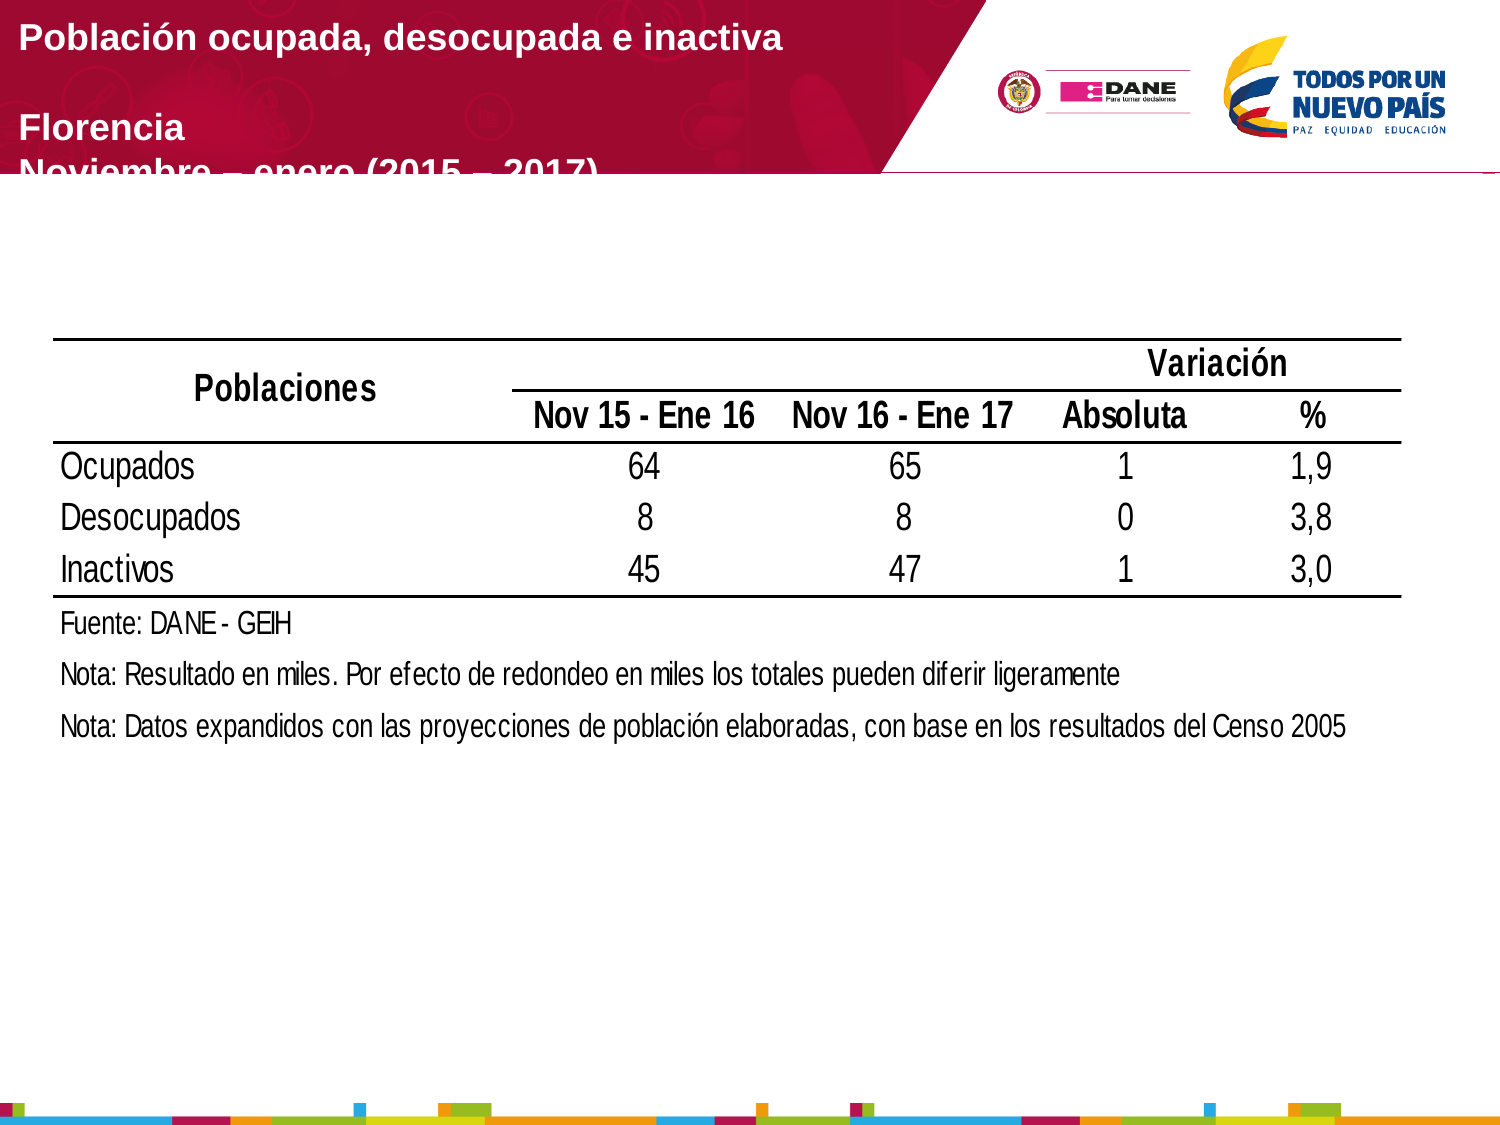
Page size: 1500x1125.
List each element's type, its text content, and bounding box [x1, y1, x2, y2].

text_box Población ocupada, desocupada e inactiva Florencia Noviembre – enero (2015 – 2017) [3, 5, 807, 173]
picture [0, 0, 986, 172]
picture [998, 36, 1466, 138]
picture [0, 1103, 1500, 1125]
picture [52, 337, 1404, 753]
